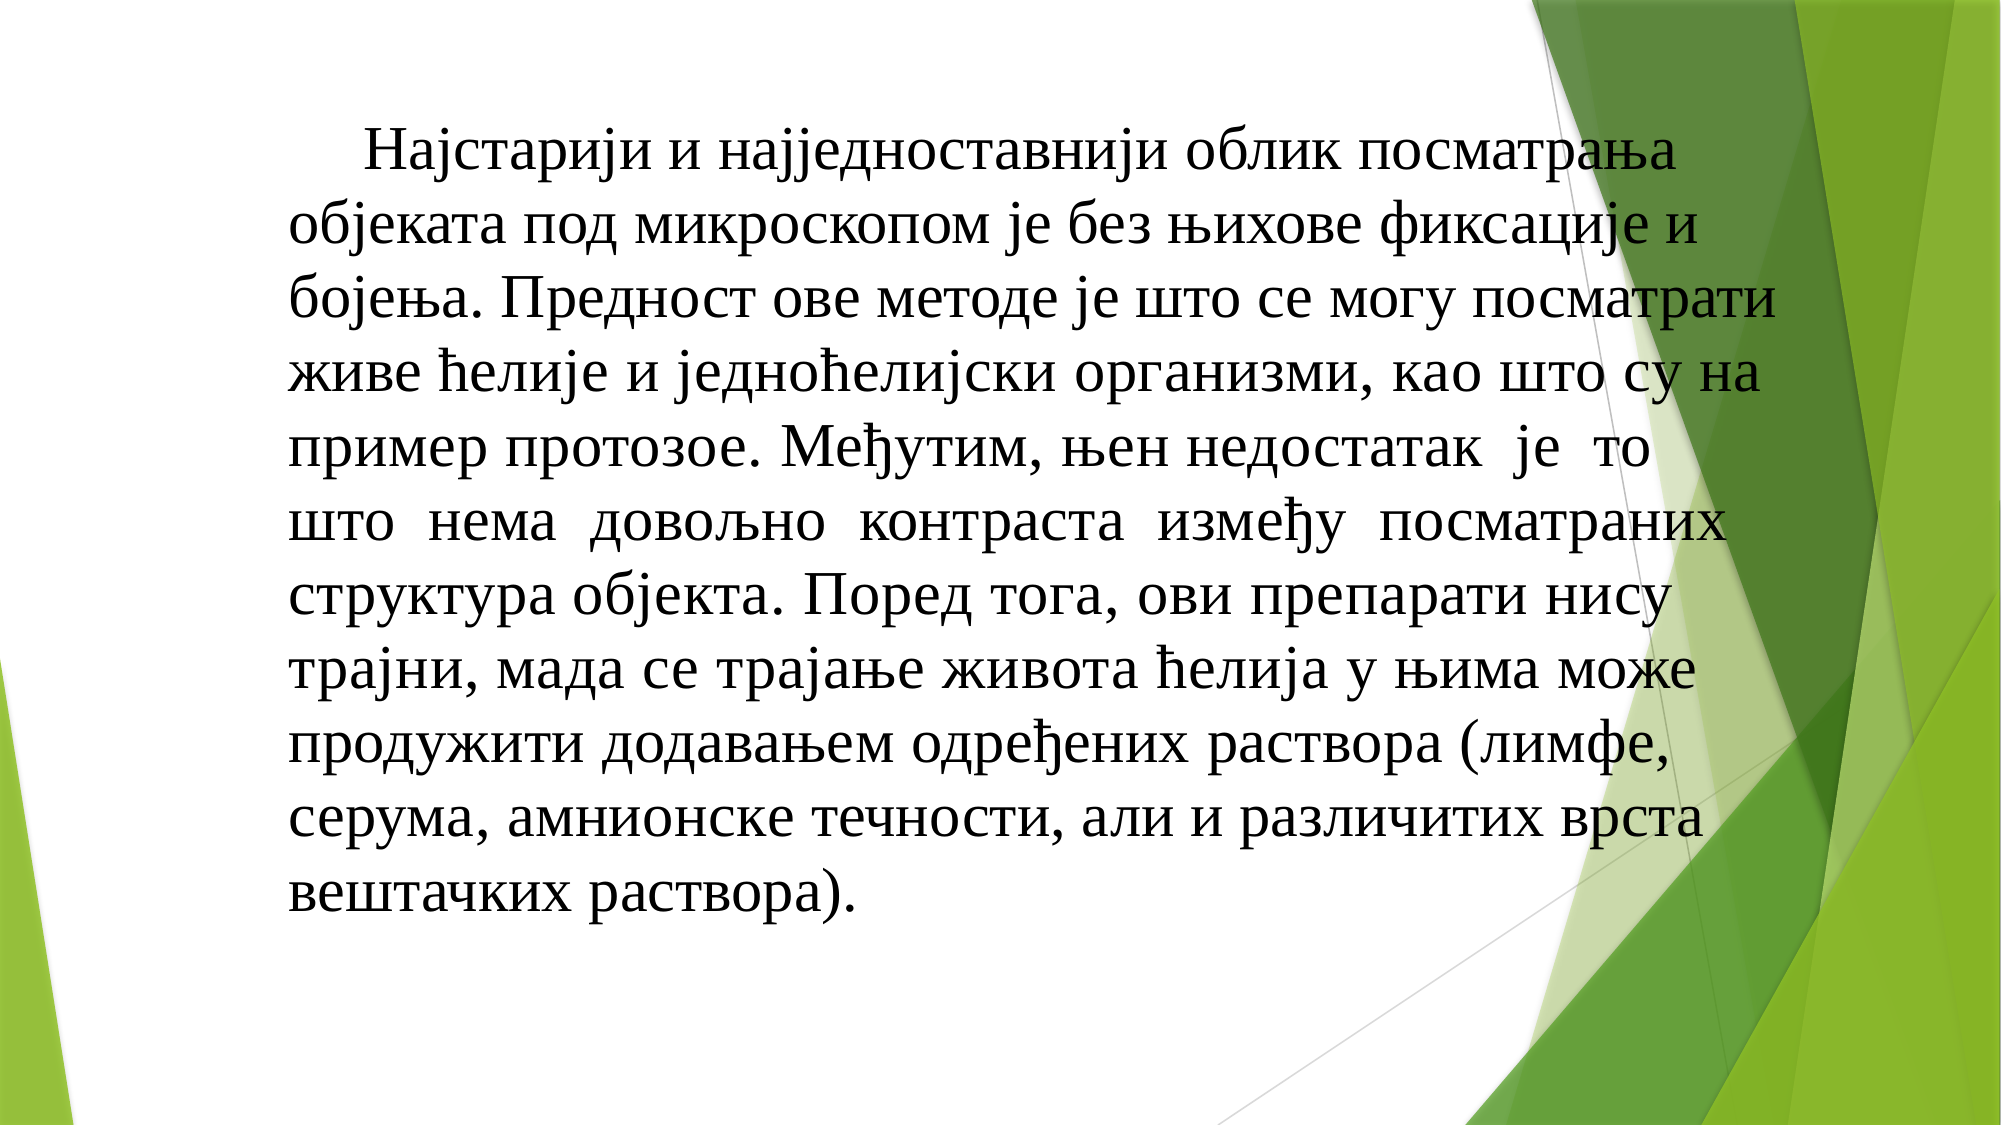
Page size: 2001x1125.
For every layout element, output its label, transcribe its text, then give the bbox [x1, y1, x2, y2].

text_box Најстарији и најједноставнији облик посматрања објеката под микроскопом је без њихове фиксације и бојења. Предност ове методе је што се могу посматрати живе ћелије и једноћелијски организми, као што су на пример протозое. Међутим, њен недостатак је то што нема довољно контраста између посматраних структура објекта. Поред тога, ови препарати нису трајни, мада се трајање живота ћелија у њима може продужити додавањем одређених раствора (лимфе, серума, амнионске течности, али и различитих врста вештачких раствора). [138, 102, 1921, 934]
